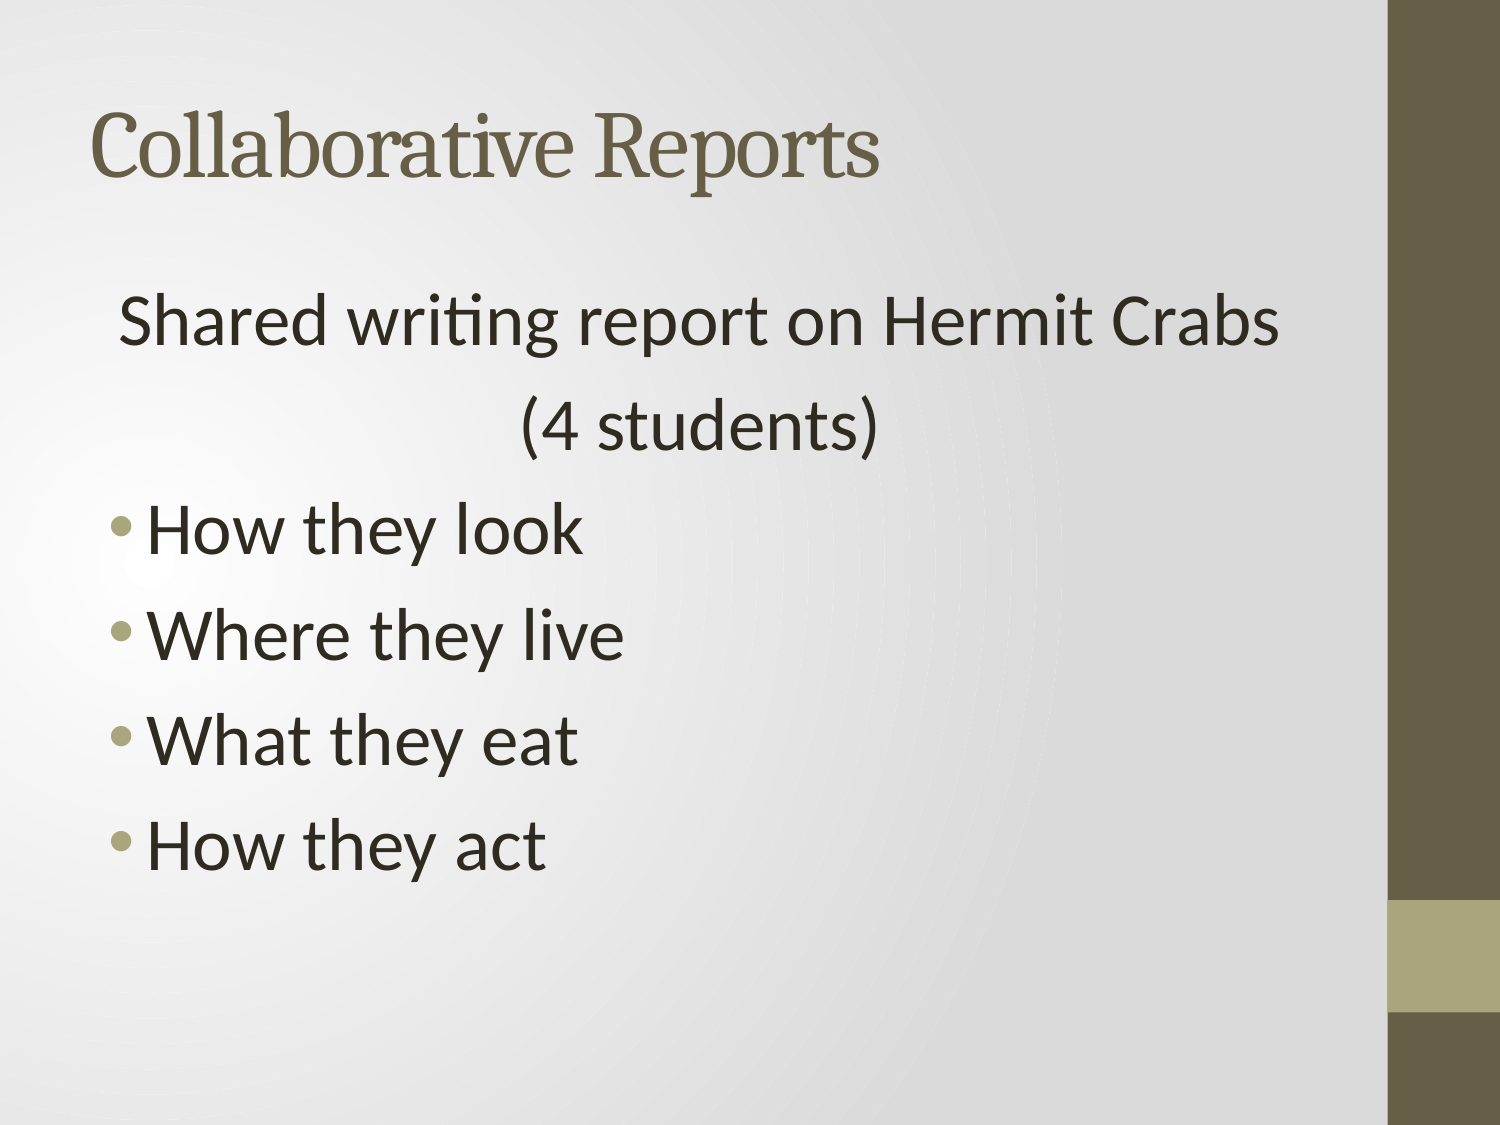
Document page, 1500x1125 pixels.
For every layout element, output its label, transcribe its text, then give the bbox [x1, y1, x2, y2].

title Collaborative Reports [75, 45, 1325, 233]
list Shared writing report on Hermit Crabs (4 students) How they look Where they live What they eat How they act [75, 262, 1325, 1050]
